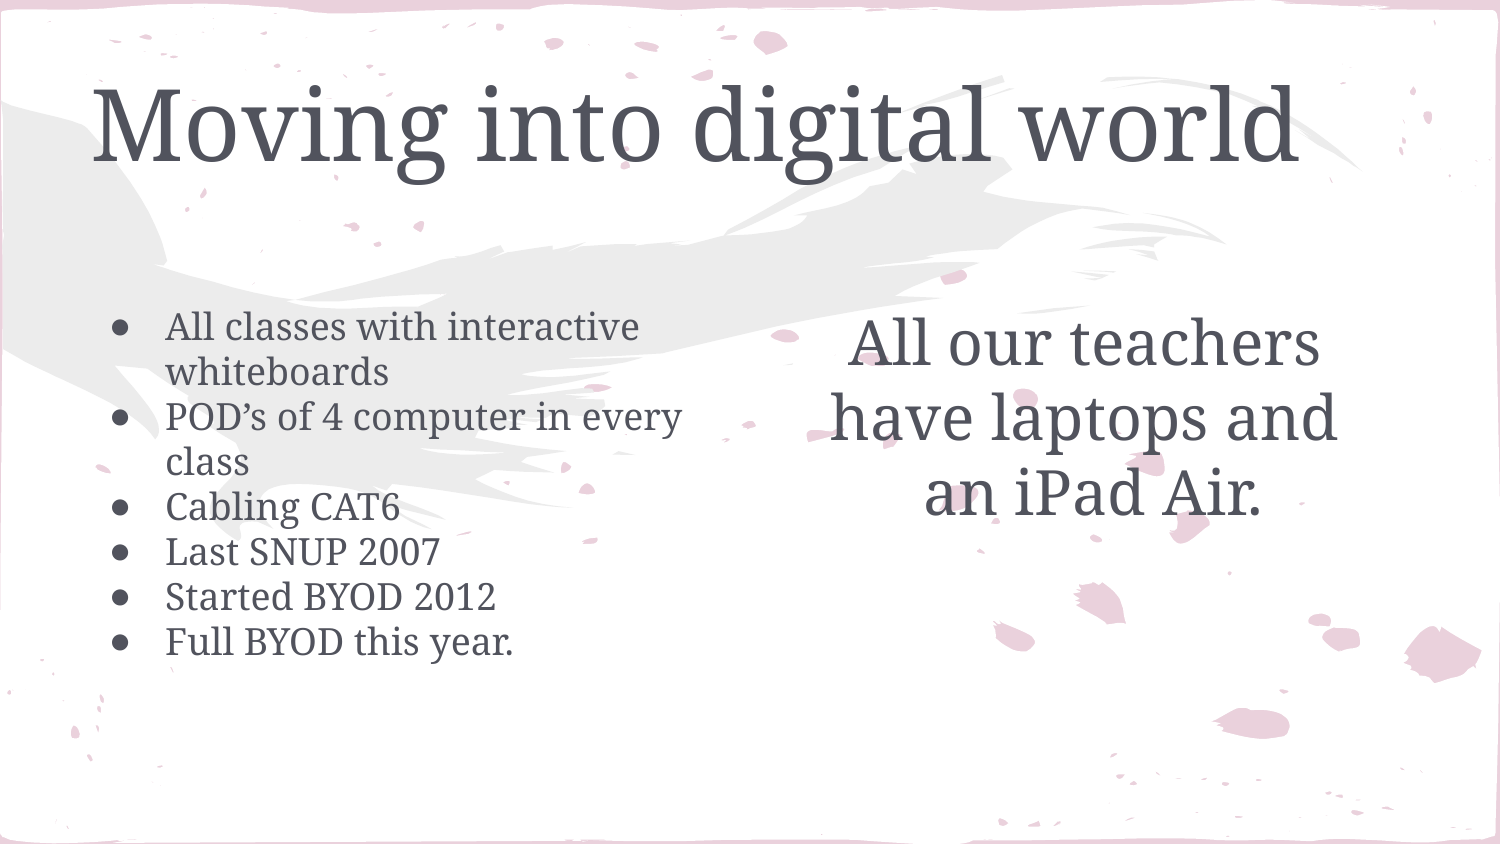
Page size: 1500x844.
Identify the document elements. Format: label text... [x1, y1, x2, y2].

title Moving into digital world [75, 25, 1425, 197]
list All classes with interactive whiteboards POD’s of 4 computer in every class Cabling CAT6 Last SNUP 2007 Started BYOD 2012 Full BYOD this year. [75, 212, 738, 808]
list All our teachers have laptops and an iPad Air. [761, 212, 1425, 808]
